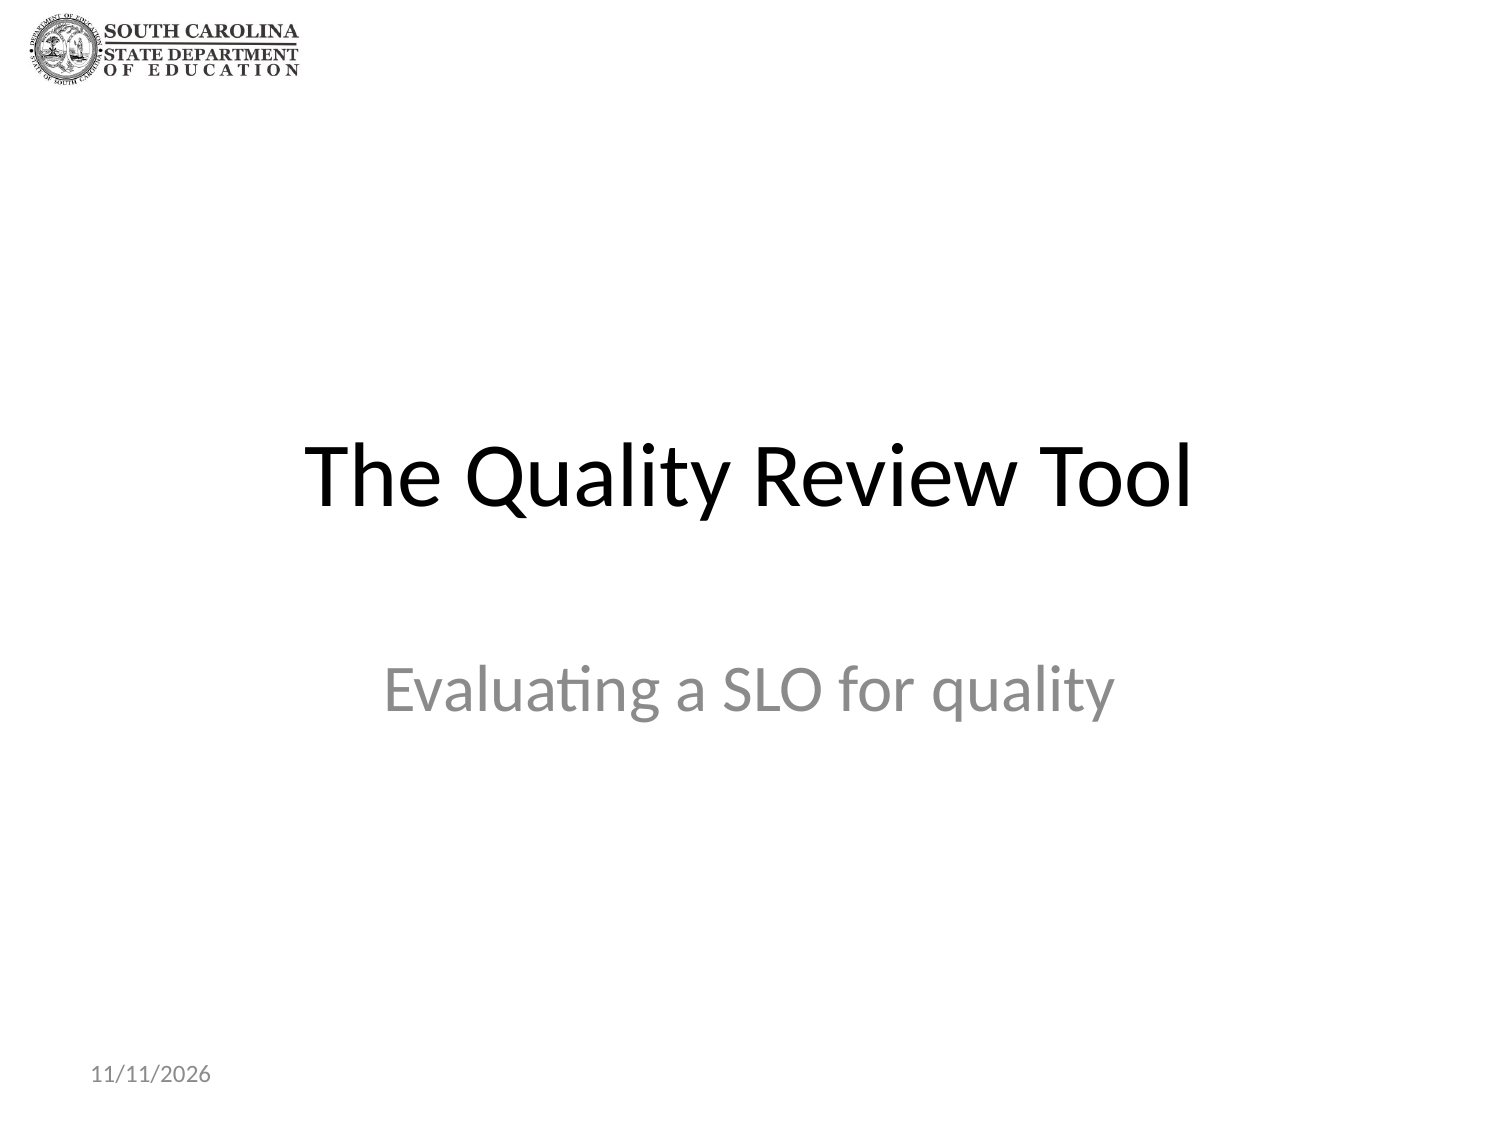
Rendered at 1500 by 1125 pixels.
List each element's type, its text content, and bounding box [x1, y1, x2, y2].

title The Quality Review Tool [112, 349, 1388, 591]
picture [24, 12, 313, 90]
subtitle Evaluating a SLO for quality [225, 637, 1275, 925]
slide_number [75, 1042, 425, 1103]
